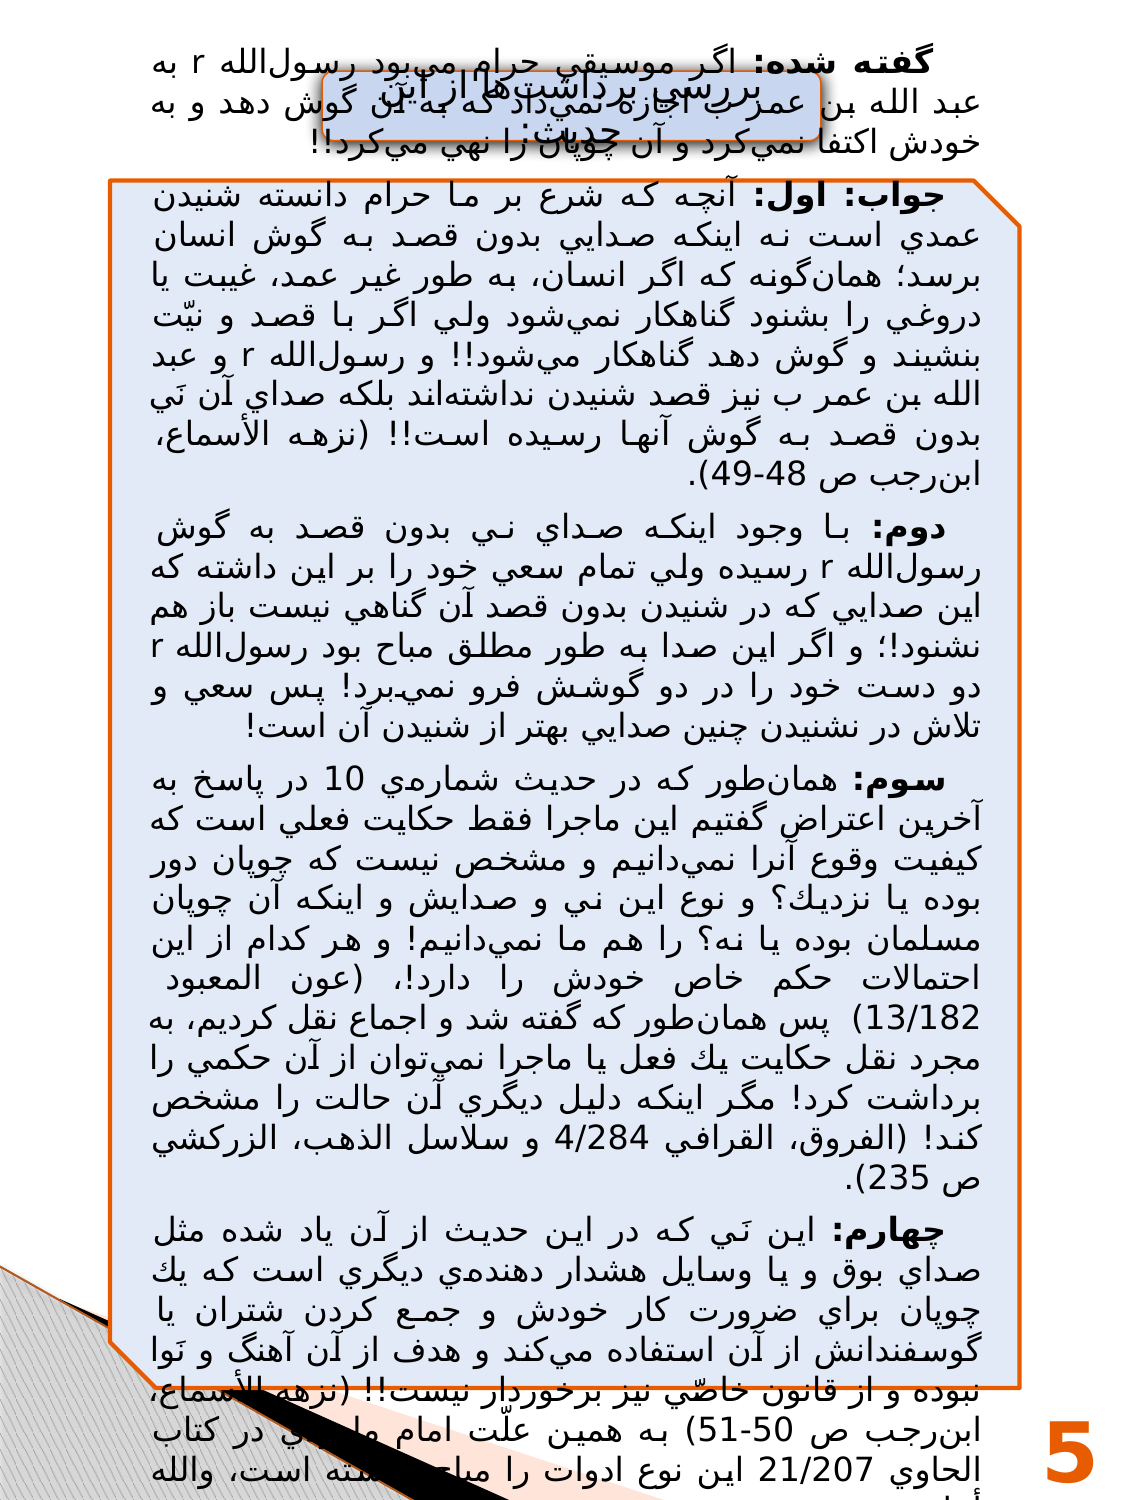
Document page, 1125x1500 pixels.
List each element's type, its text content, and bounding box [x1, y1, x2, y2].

text_box 50 [1002, 1392, 1125, 1500]
text_box [201, 1391, 399, 1500]
text_box [3, 1276, 107, 1337]
text_box بررسي برداشت‌ها از اين حديث: [321, 70, 822, 142]
text_box گفته شده: اگر موسيقي حرام مي‌بود رسول‌الله r به عبد الله بن عمر ب اجازه نمي‌داد كه به آن گوش دهد و به خودش اكتفا نمي‌كرد و آن چوپان را نهي مي‌كرد!! جواب: اول: آنچه كه شرع بر ما حرام دانسته شنيدن عمدي است نه اينكه صدايي بدون قصد به گوش انسان برسد؛ همان‌گونه كه اگر انسان، به طور غير عمد، غيبت يا دروغي را بشنود گناهكار نمي‌شود ولي اگر با قصد و نيّت بنشيند و گوش دهد گناهكار مي‌شود!! و رسول‌الله r و عبد الله بن عمر ب نيز قصد شنيدن نداشته‌اند بلكه صداي آن نَي بدون قصد به گوش آنها رسيده است!! (نزهه الأسماع، ابن‌رجب ص 48-49). دوم: با وجود اينكه صداي ني بدون قصد به گوش رسول‌الله r رسيده ولي تمام سعي خود را بر اين داشته كه اين صدايي كه در شنيدن بدون قصد آن گناهي نيست باز هم نشنود!؛ و اگر اين صدا به طور مطلق مباح بود رسول‌الله r دو دست خود را در دو گوشش فرو نمي‌برد! پس سعي و تلاش در نشنيدن چنين صدايي بهتر از شنيدن آن است! سوم: همان‌طور كه در حديث شماره‌ي 10 در پاسخ به آخرين اعتراض گفتيم اين ماجرا فقط حكايت فعلي است كه كيفيت وقوع آنرا نمي‌دانيم و مشخص نيست كه چوپان دور بوده يا نزديك؟ و نوع اين ني و صدايش و اينكه آن چوپان مسلمان بوده يا نه؟ را هم ما نمي‌دانيم! و هر كدام از اين احتمالات حكم خاص خودش را دارد!، (عون المعبود 13/182) پس همان‌طور كه گفته شد و اجماع نقل كرديم، به مجرد نقل حكايت يك فعل يا ماجرا نمي‌توان از آن حكمي را برداشت كرد! مگر اينكه دليل ديگري آن حالت را مشخص كند! (الفروق، القرافي 4/284 و سلاسل الذهب، الزركشي ص 235). چهارم: اين نَي كه در اين حديث از آن ياد شده مثل صداي بوق و يا وسايل هشدار دهنده‌ي ديگري است كه يك چوپان براي ضرورت كار خودش و جمع كردن شتران يا گوسفندانش از آن استفاده مي‌كند و هدف از آن آهنگ و نَوا نبوده و از قانون خاصّي نيز برخوردار نيست!! (نزهه الأسماع، ابن‌رجب ص 50-51) به همين علّت امام ماوردي در كتاب الحاوي 21/207 اين نوع ادوات را مباح دانسته است، والله أعلم. [107, 178, 1022, 1391]
